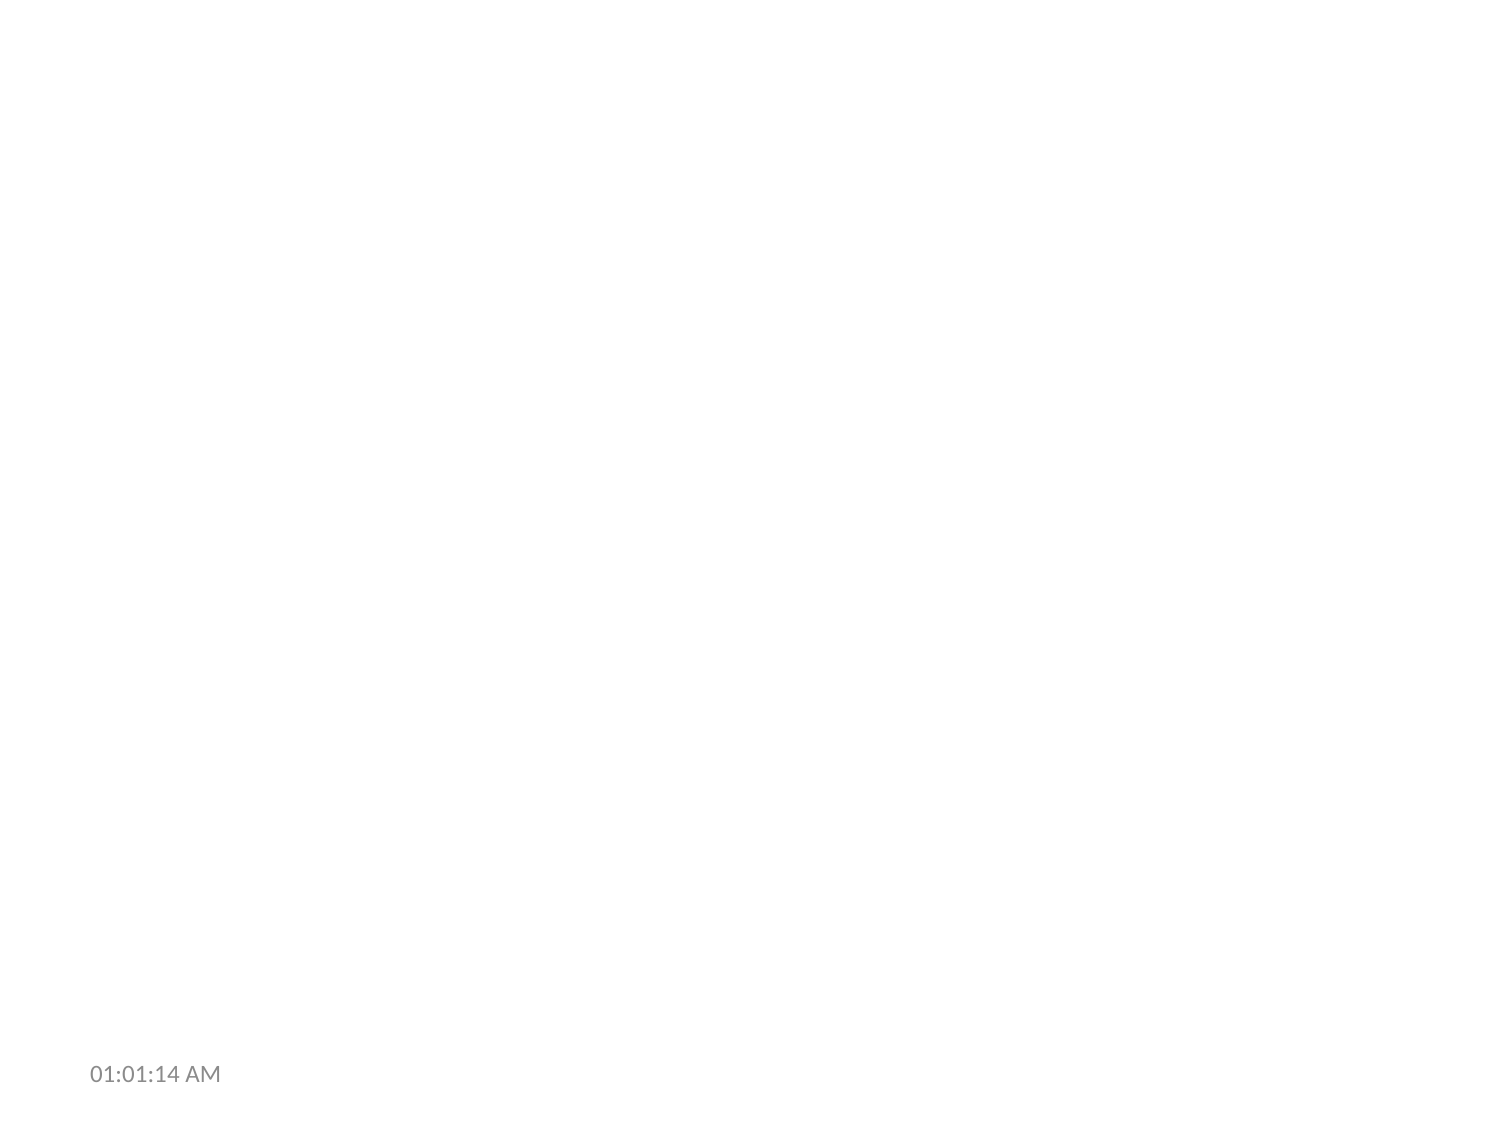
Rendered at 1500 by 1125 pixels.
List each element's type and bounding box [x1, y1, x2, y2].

slide_number [75, 1042, 425, 1103]
